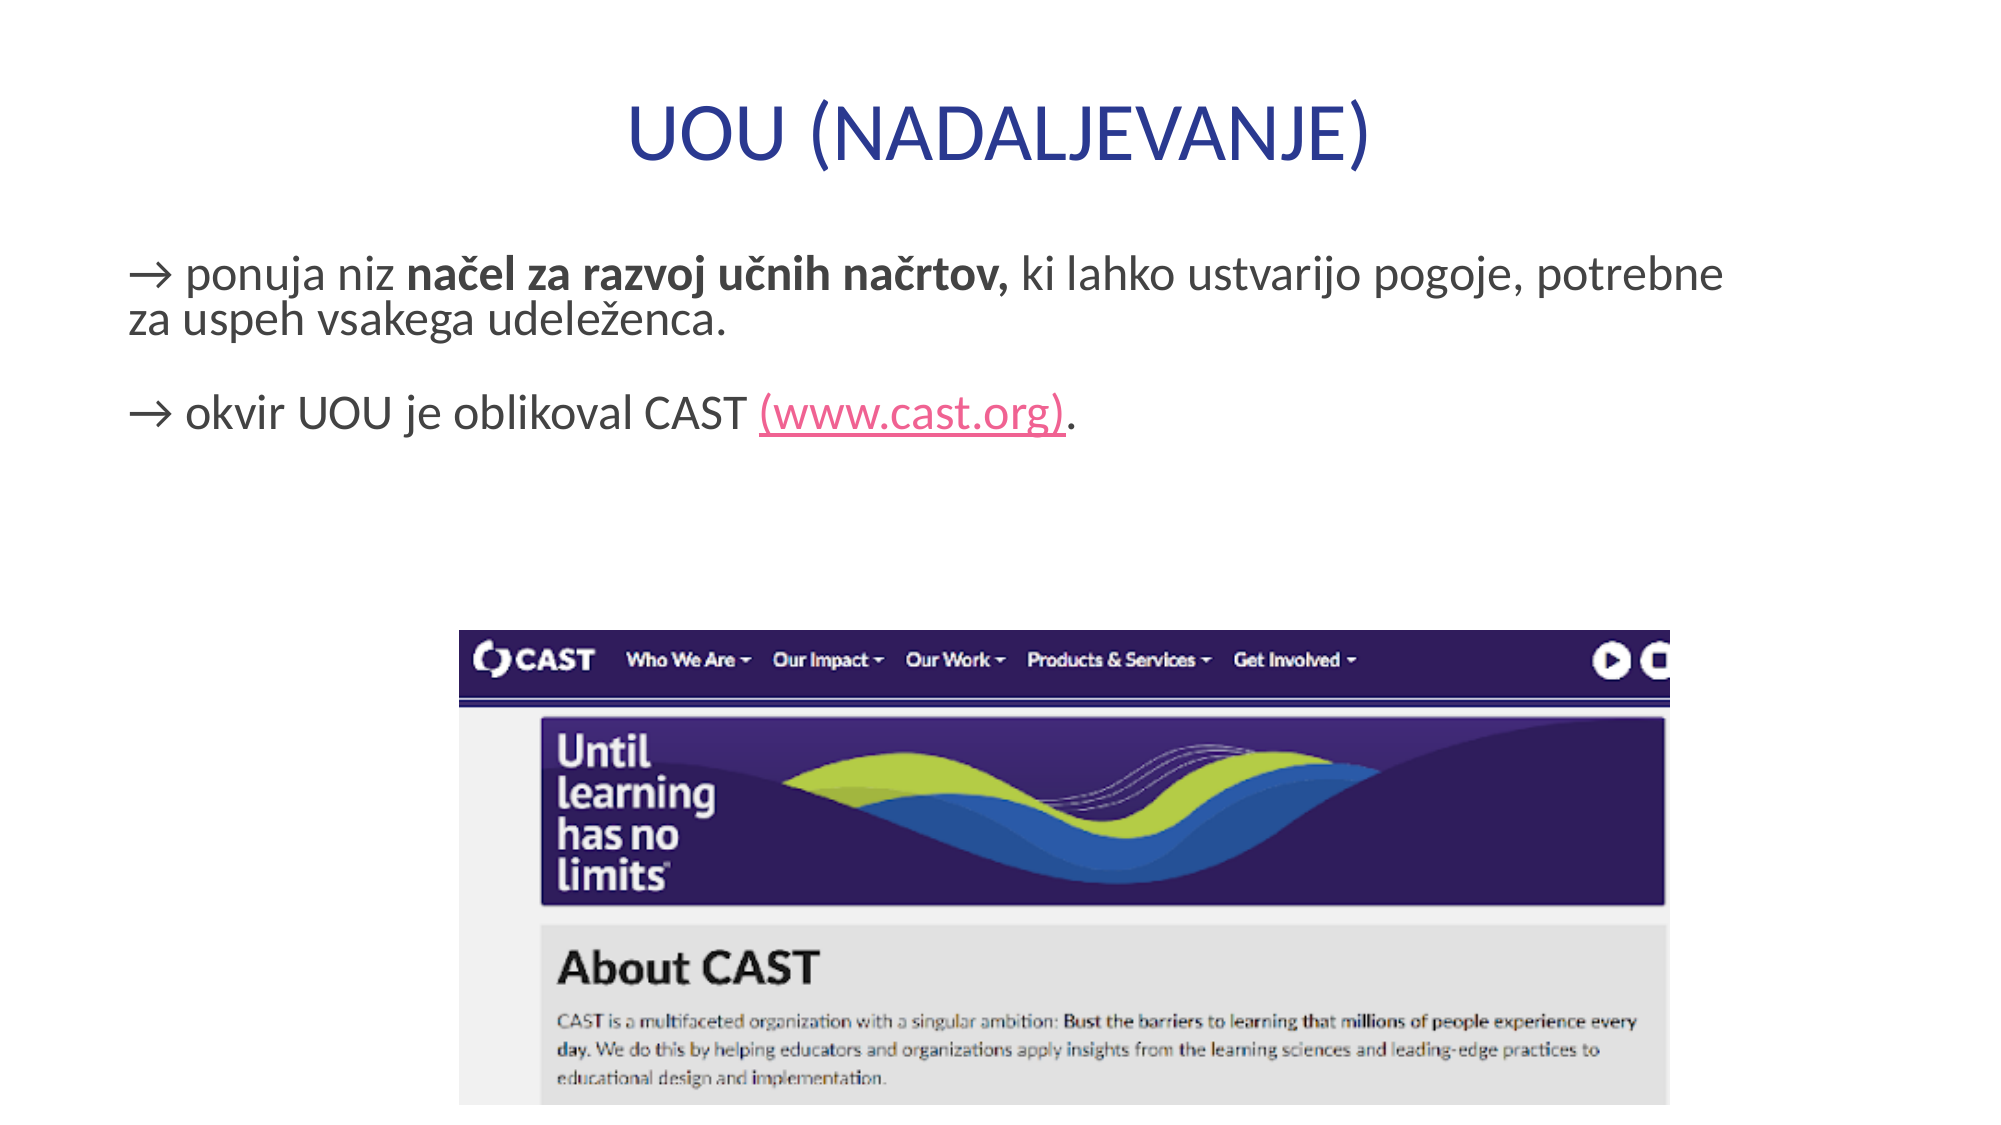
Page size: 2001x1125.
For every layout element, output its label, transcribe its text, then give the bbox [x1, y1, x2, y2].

title UOU (NADALJEVANJE) [137, 28, 1863, 247]
picture [458, 630, 1670, 1105]
list → ponuja niz načel za razvoj učnih načrtov, ki lahko ustvarijo pogoje, potrebne za uspeh vsakega udeleženca. → okvir UOU je oblikoval CAST (www.cast.org). [113, 246, 1777, 622]
